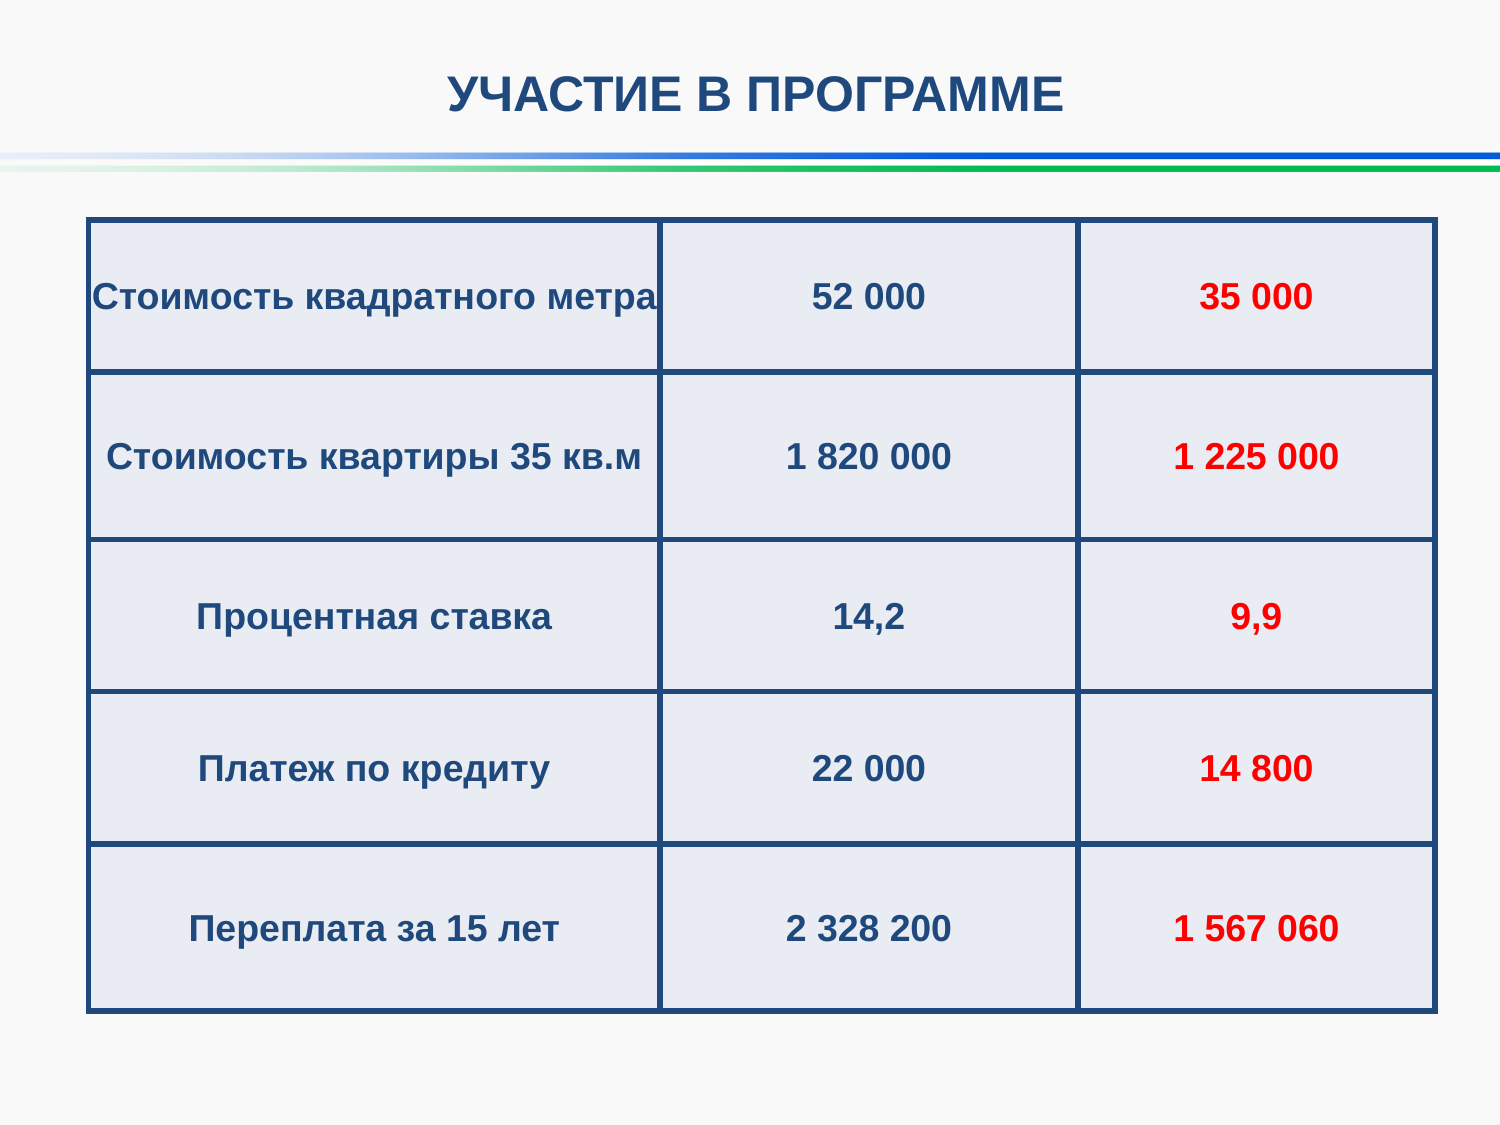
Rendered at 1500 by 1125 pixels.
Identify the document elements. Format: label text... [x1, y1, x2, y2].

table_header Стоимость квадратного метра [91, 223, 657, 369]
table_cell 22 000 [663, 694, 1075, 841]
table_cell 2 328 200 [663, 847, 1075, 1008]
table_cell Процентная ставка [91, 542, 657, 689]
table_cell Стоимость квартиры 35 кв.м [91, 375, 657, 537]
table_cell 14,2 [663, 542, 1075, 689]
table_cell Переплата за 15 лет [91, 847, 657, 1008]
text_box УЧАСТИЕ В ПРОГРАММЕ [64, 54, 1447, 130]
table_cell Платеж по кредиту [91, 694, 657, 841]
table_cell 1 225 000 [1081, 375, 1432, 537]
picture [0, 0, 1500, 1125]
table_cell 1 820 000 [663, 375, 1075, 537]
table_header 35 000 [1081, 223, 1432, 369]
table_cell 9,9 [1081, 542, 1432, 689]
table_header 52 000 [663, 223, 1075, 369]
table_cell 1 567 060 [1081, 847, 1432, 1008]
table_cell 14 800 [1081, 694, 1432, 841]
